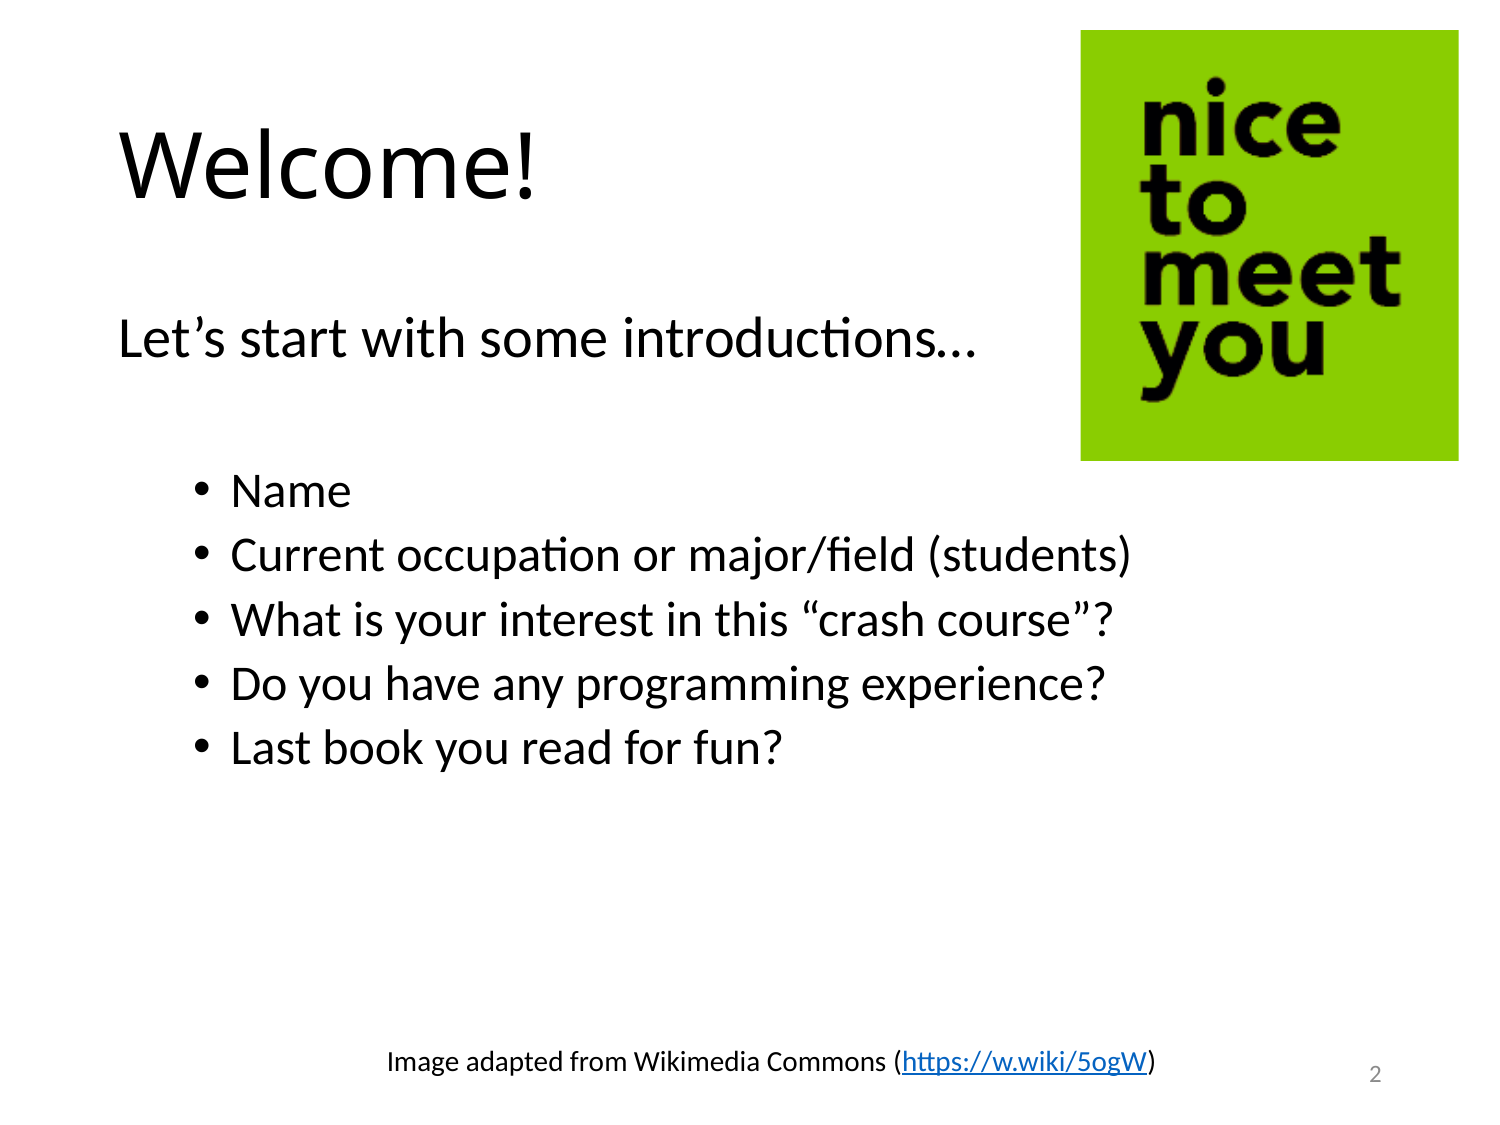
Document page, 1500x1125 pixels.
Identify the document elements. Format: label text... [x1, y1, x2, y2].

title Welcome! [103, 59, 1080, 278]
list Let’s start with some introductions… Name Current occupation or major/field (students) What is your interest in this “crash course”? Do you have any programming experience? Last book you read for fun? [103, 299, 1397, 1014]
text_box Image adapted from Wikimedia Commons (https://w.wiki/5ogW) [372, 1034, 1171, 1085]
picture [1080, 30, 1459, 461]
slide_number 2 [1059, 1042, 1397, 1103]
